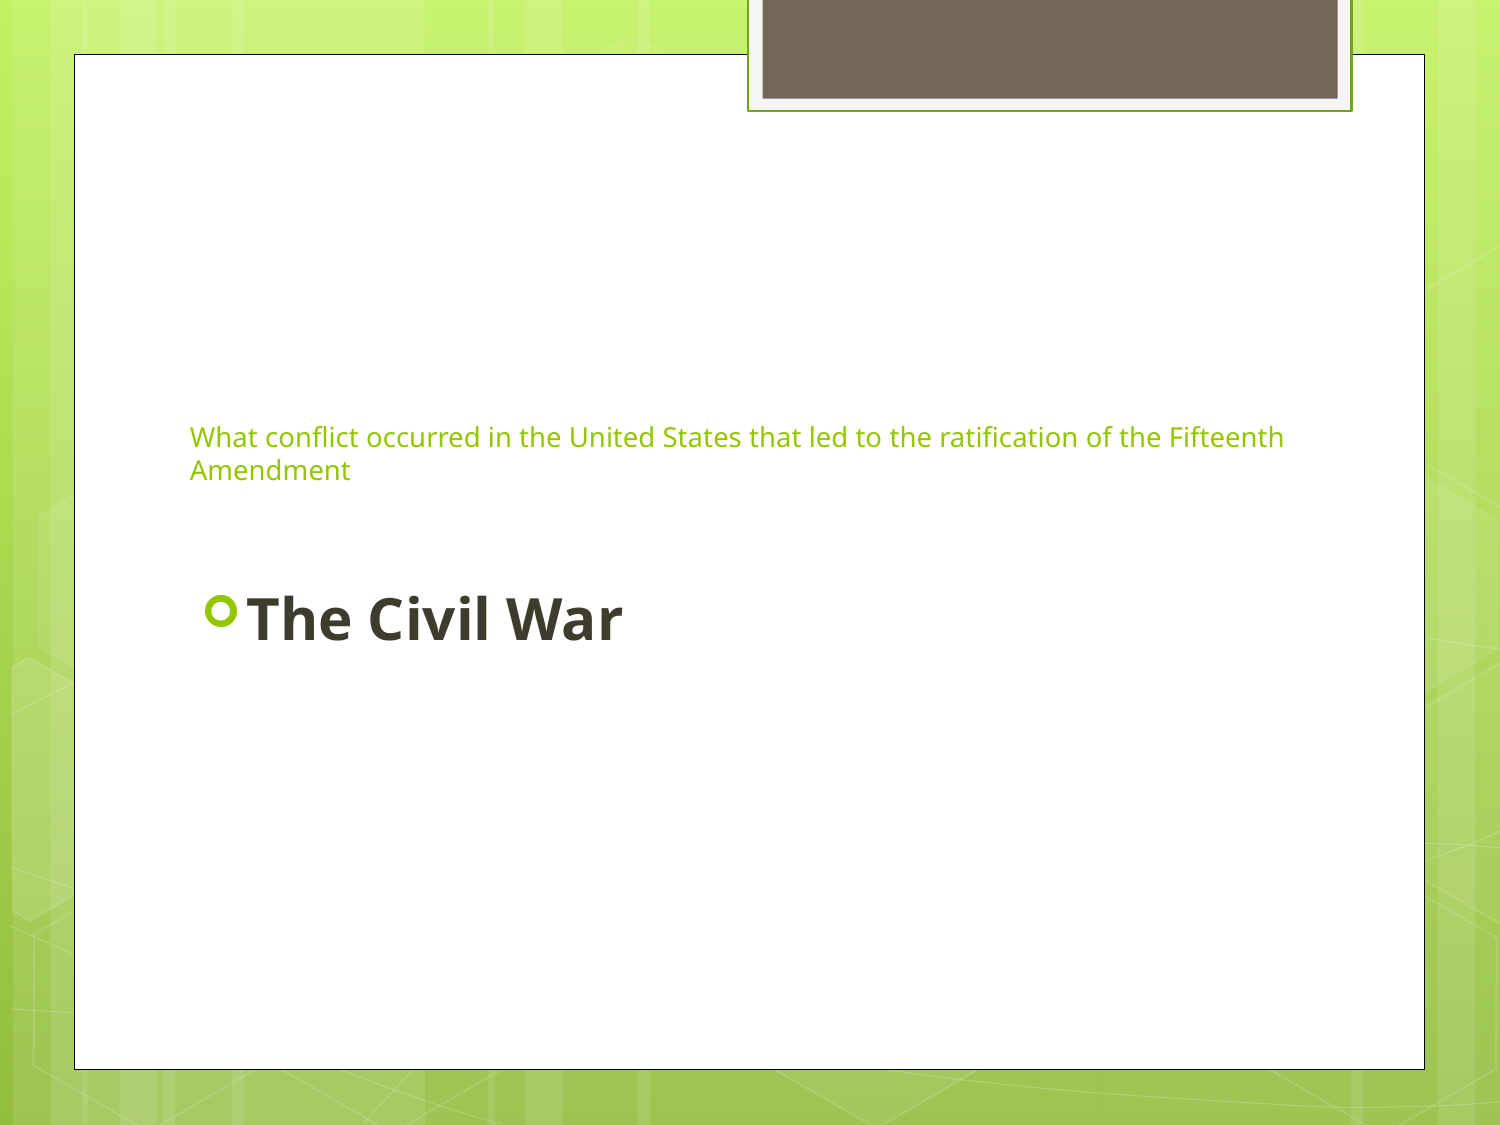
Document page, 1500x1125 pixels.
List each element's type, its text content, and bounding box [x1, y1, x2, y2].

title What conflict occurred in the United States that led to the ratification of the Fifteenth Amendment [174, 412, 1328, 494]
list The Civil War [174, 575, 1287, 763]
